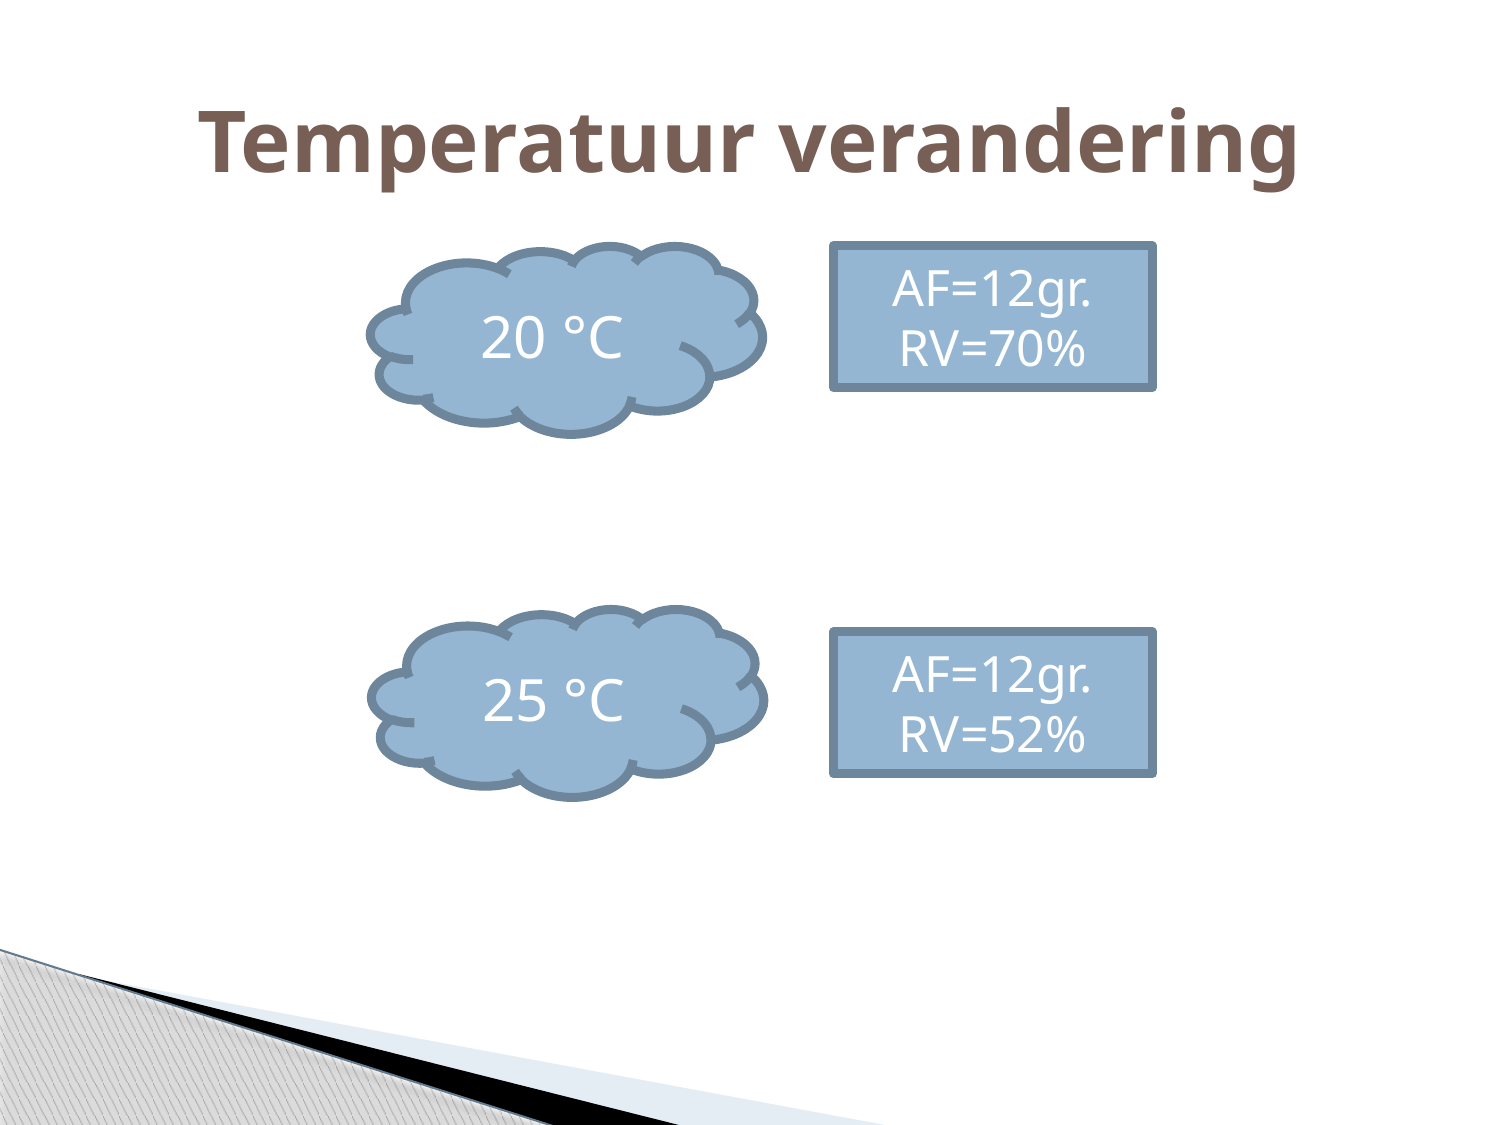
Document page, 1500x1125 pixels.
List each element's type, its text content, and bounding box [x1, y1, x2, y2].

title Temperatuur verandering [75, 45, 1425, 233]
text_box 20 °C [365, 241, 768, 439]
text_box AF=12gr. RV=52% [829, 627, 1157, 778]
text_box 25 °C [366, 604, 769, 802]
text_box AF=12gr. RV=70% [829, 241, 1157, 392]
